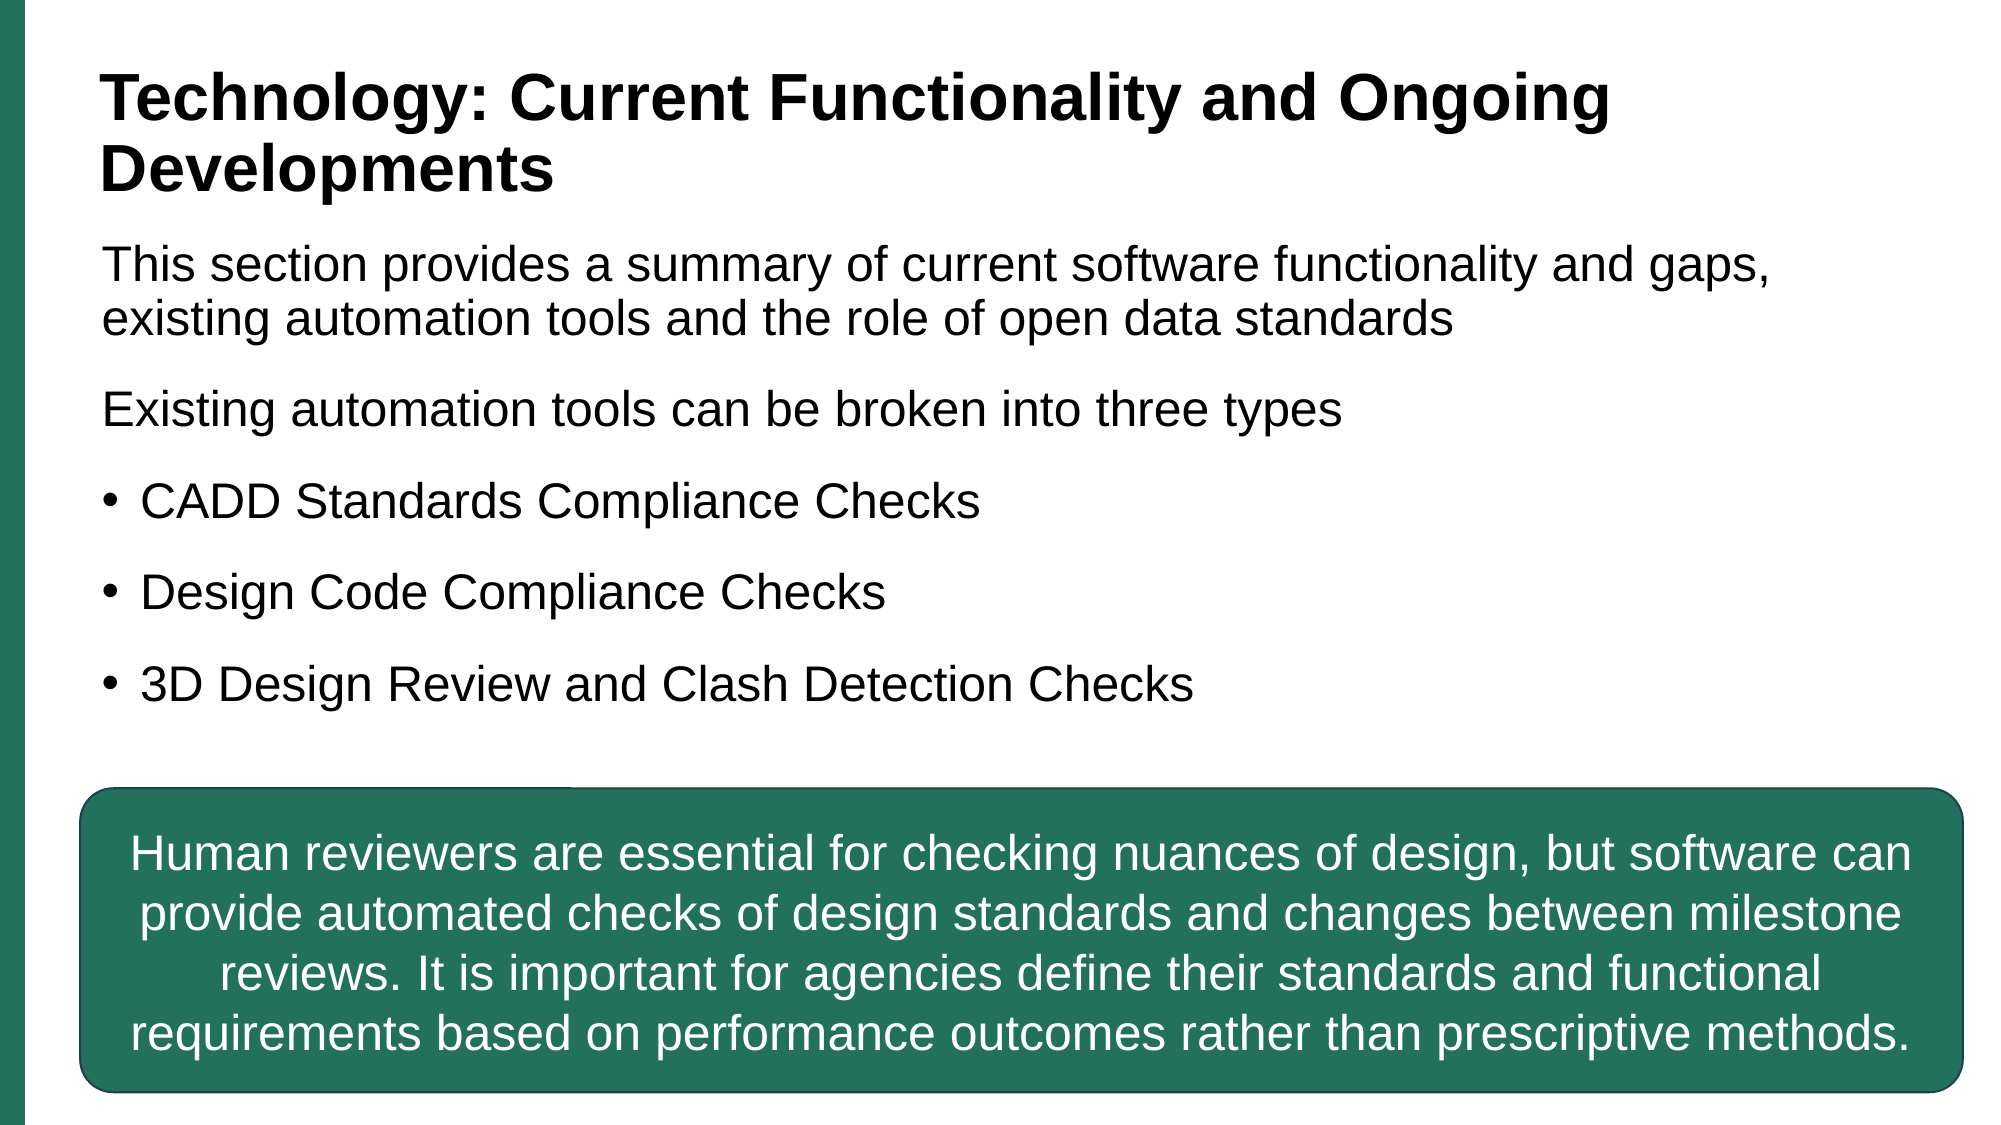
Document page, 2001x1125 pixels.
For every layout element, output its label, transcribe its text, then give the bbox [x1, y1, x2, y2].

list This section provides a summary of current software functionality and gaps, existing automation tools and the role of open data standards Existing automation tools can be broken into three types CADD Standards Compliance Checks Design Code Compliance Checks 3D Design Review and Clash Detection Checks [101, 238, 1902, 789]
text_box Human reviewers are essential for checking nuances of design, but software can provide automated checks of design standards and changes between milestone reviews. It is important for agencies define their standards and functional requirements based on performance outcomes rather than prescriptive methods. [79, 787, 1964, 1094]
title Technology: Current Functionality and Ongoing Developments [99, 62, 1900, 200]
